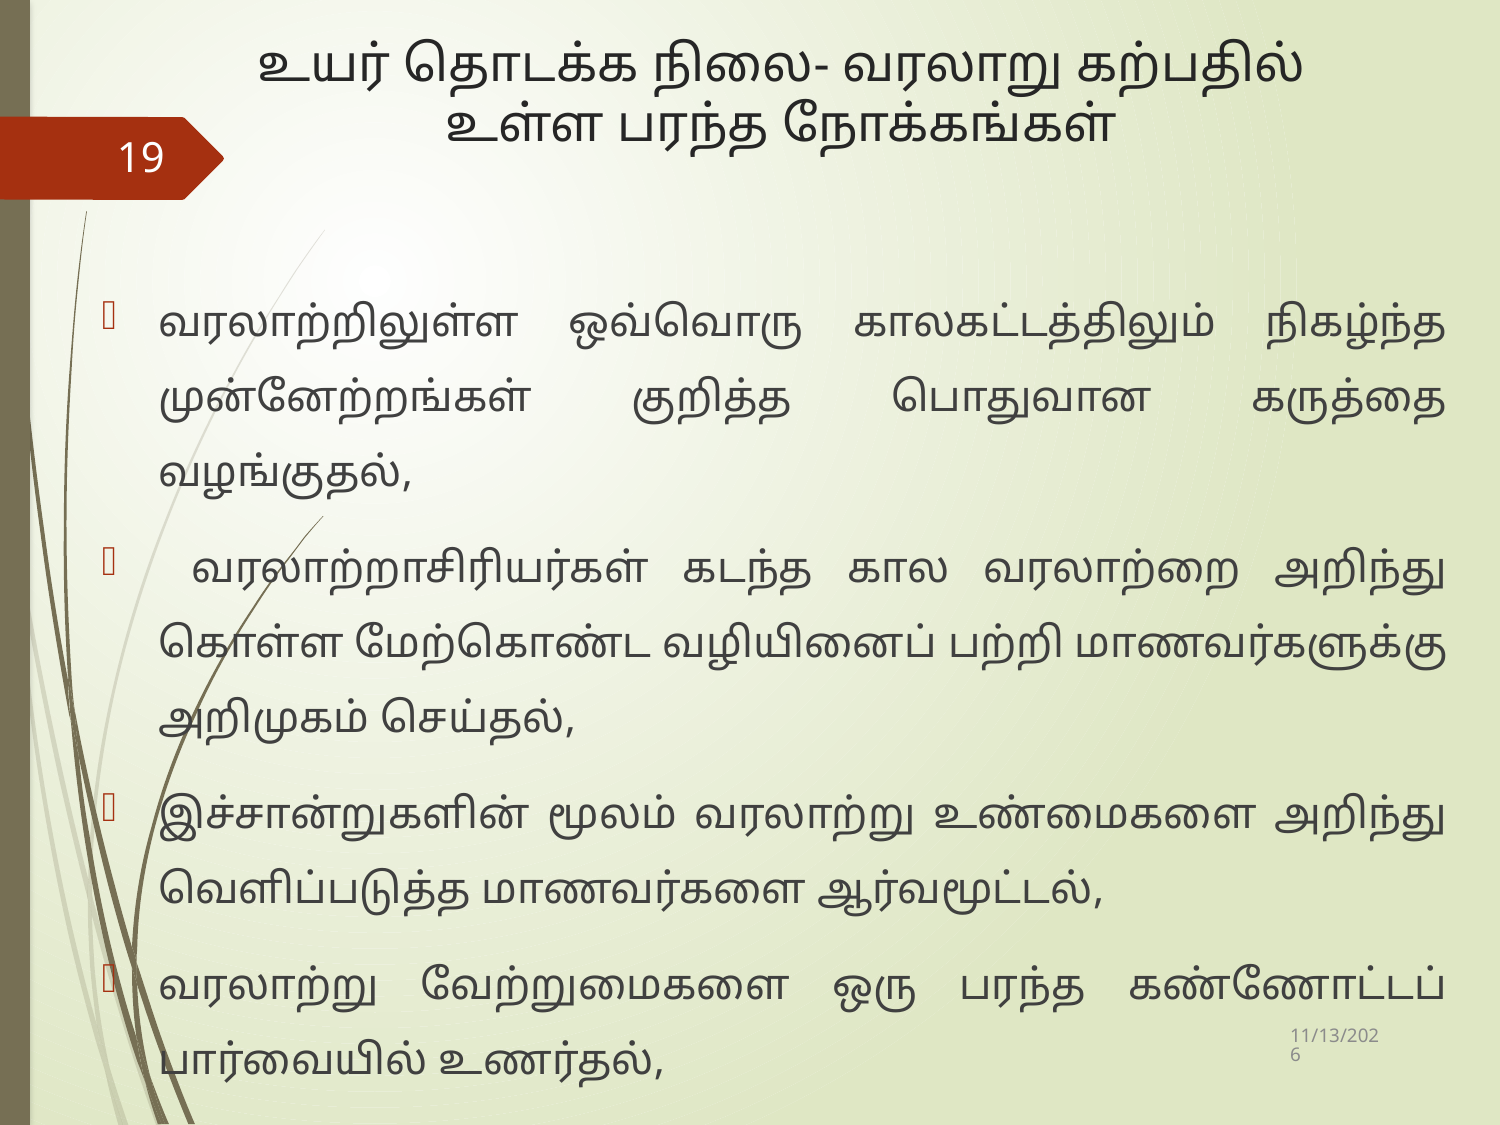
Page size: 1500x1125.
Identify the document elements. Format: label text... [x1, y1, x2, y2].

slide_number 19 [83, 129, 180, 190]
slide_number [1275, 1006, 1401, 1068]
list வரலாற்றிலுள்ள ஒவ்வொரு காலகட்டத்திலும் நிகழ்ந்த முன்னேற்றங்கள் குறித்த பொதுவான கருத்தை வழங்குதல், வரலாற்றாசிரியர்கள் கடந்த கால வரலாற்றை அறிந்து கொள்ள மேற்கொண்ட வழியினைப் பற்றி மாணவர்களுக்கு அறிமுகம் செய்தல், இச்சான்றுகளின் மூலம் வரலாற்று உண்மைகளை அறிந்து வெளிப்படுத்த மாணவர்களை ஆர்வமூட்டல், வரலாற்று வேற்றுமைகளை ஒரு பரந்த கண்ணோட்டப் பார்வையில் உணர்தல், [86, 262, 1463, 1007]
title உயர் தொடக்க நிலை- வரலாறு கற்பதில் உள்ள பரந்த நோக்கங்கள் [200, 24, 1363, 235]
